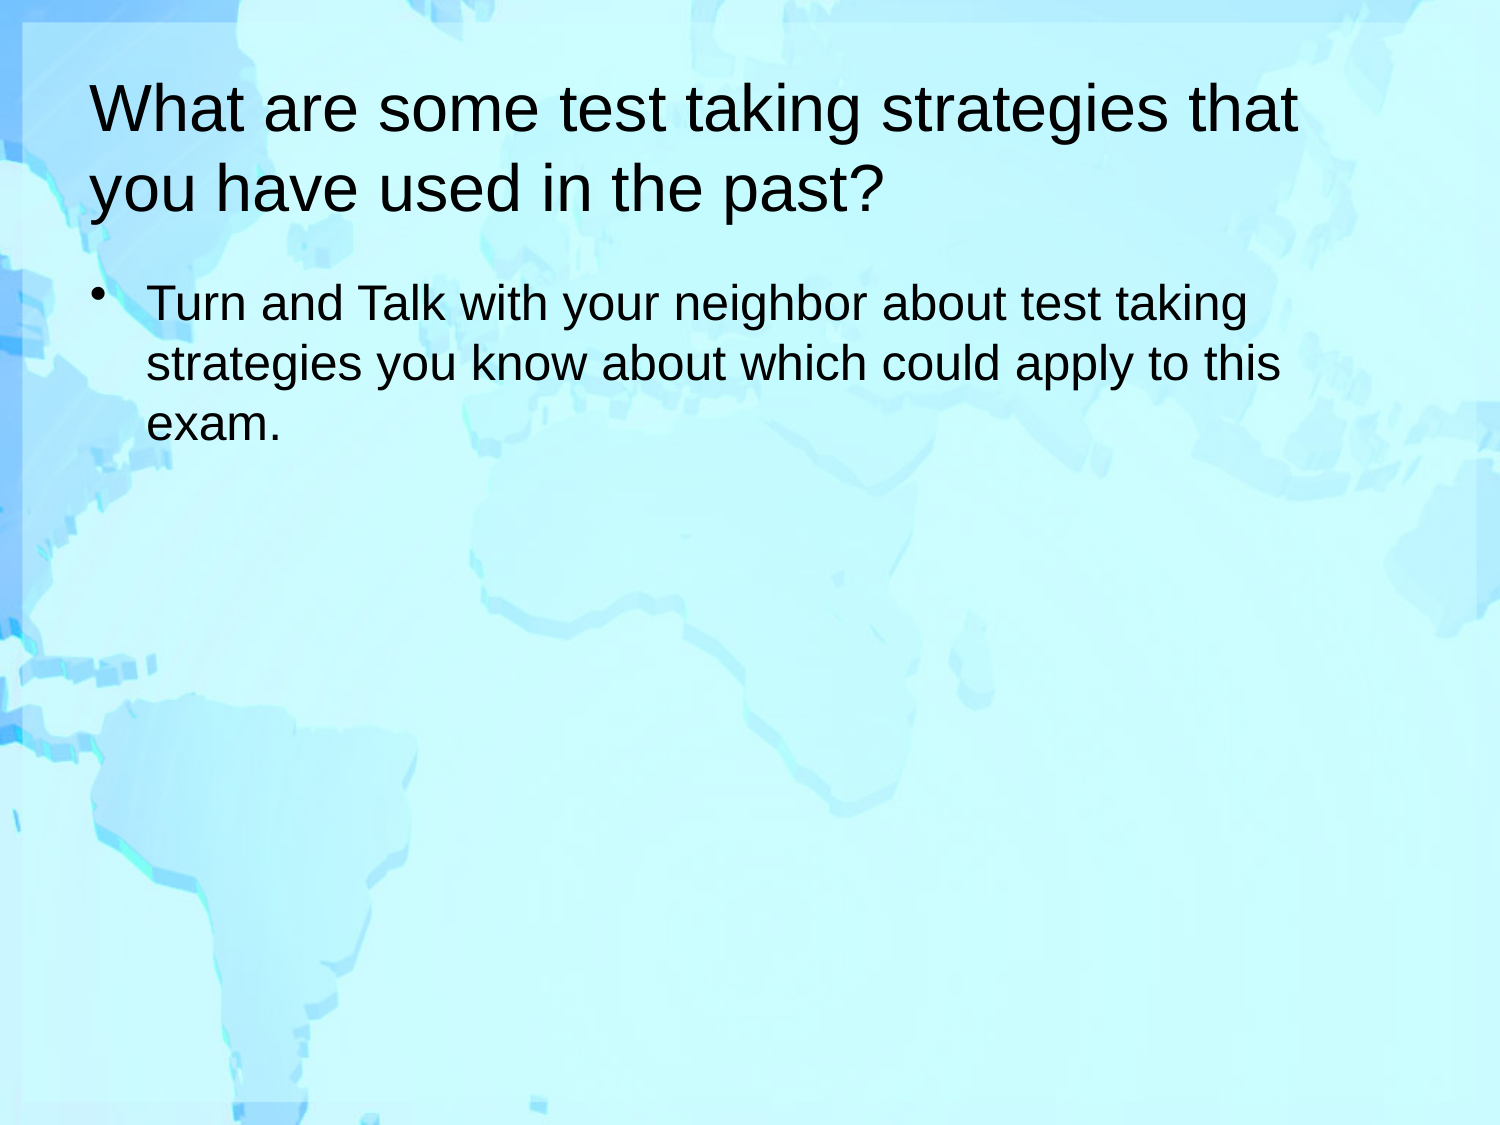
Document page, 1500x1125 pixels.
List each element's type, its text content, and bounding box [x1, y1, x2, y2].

list Turn and Talk with your neighbor about test taking strategies you know about which could apply to this exam. [74, 262, 1425, 1005]
title What are some test taking strategies that you have used in the past? [74, 45, 1425, 233]
picture [0, 0, 1500, 1125]
